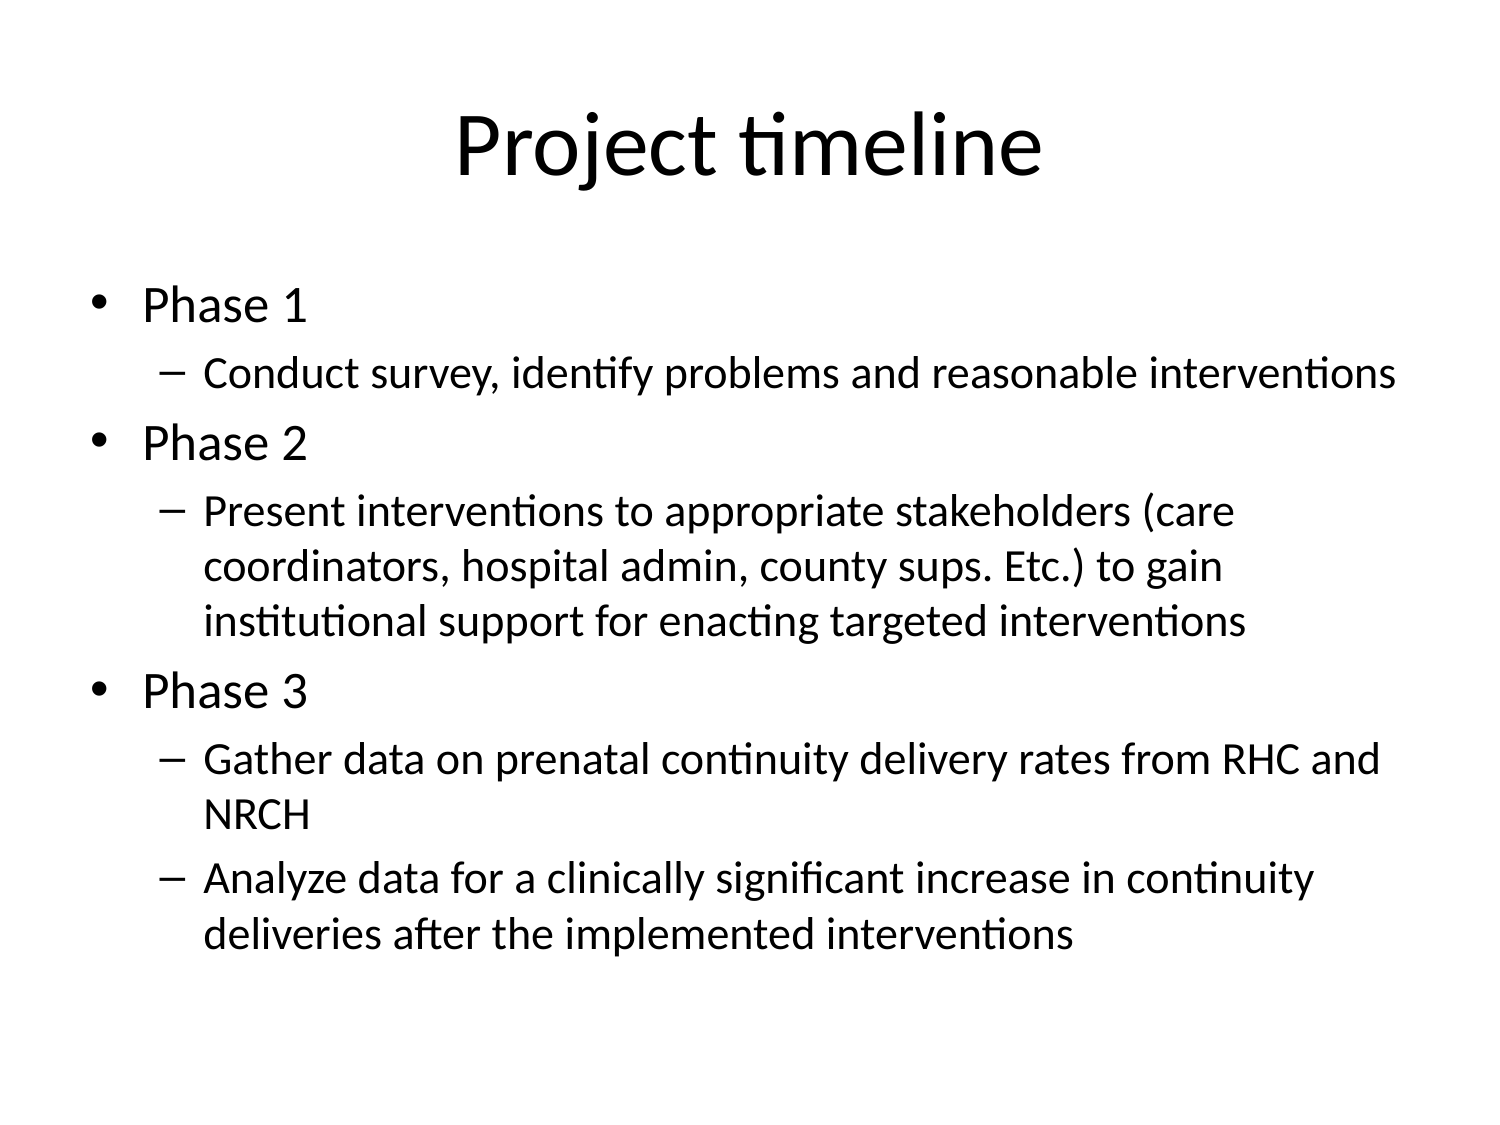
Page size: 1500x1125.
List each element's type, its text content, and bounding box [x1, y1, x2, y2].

title Project timeline [75, 45, 1425, 233]
list Phase 1 Conduct survey, identify problems and reasonable interventions Phase 2 Present interventions to appropriate stakeholders (care coordinators, hospital admin, county sups. Etc.) to gain institutional support for enacting targeted interventions Phase 3 Gather data on prenatal continuity delivery rates from RHC and NRCH Analyze data for a clinically significant increase in continuity deliveries after the implemented interventions [75, 262, 1425, 1005]
